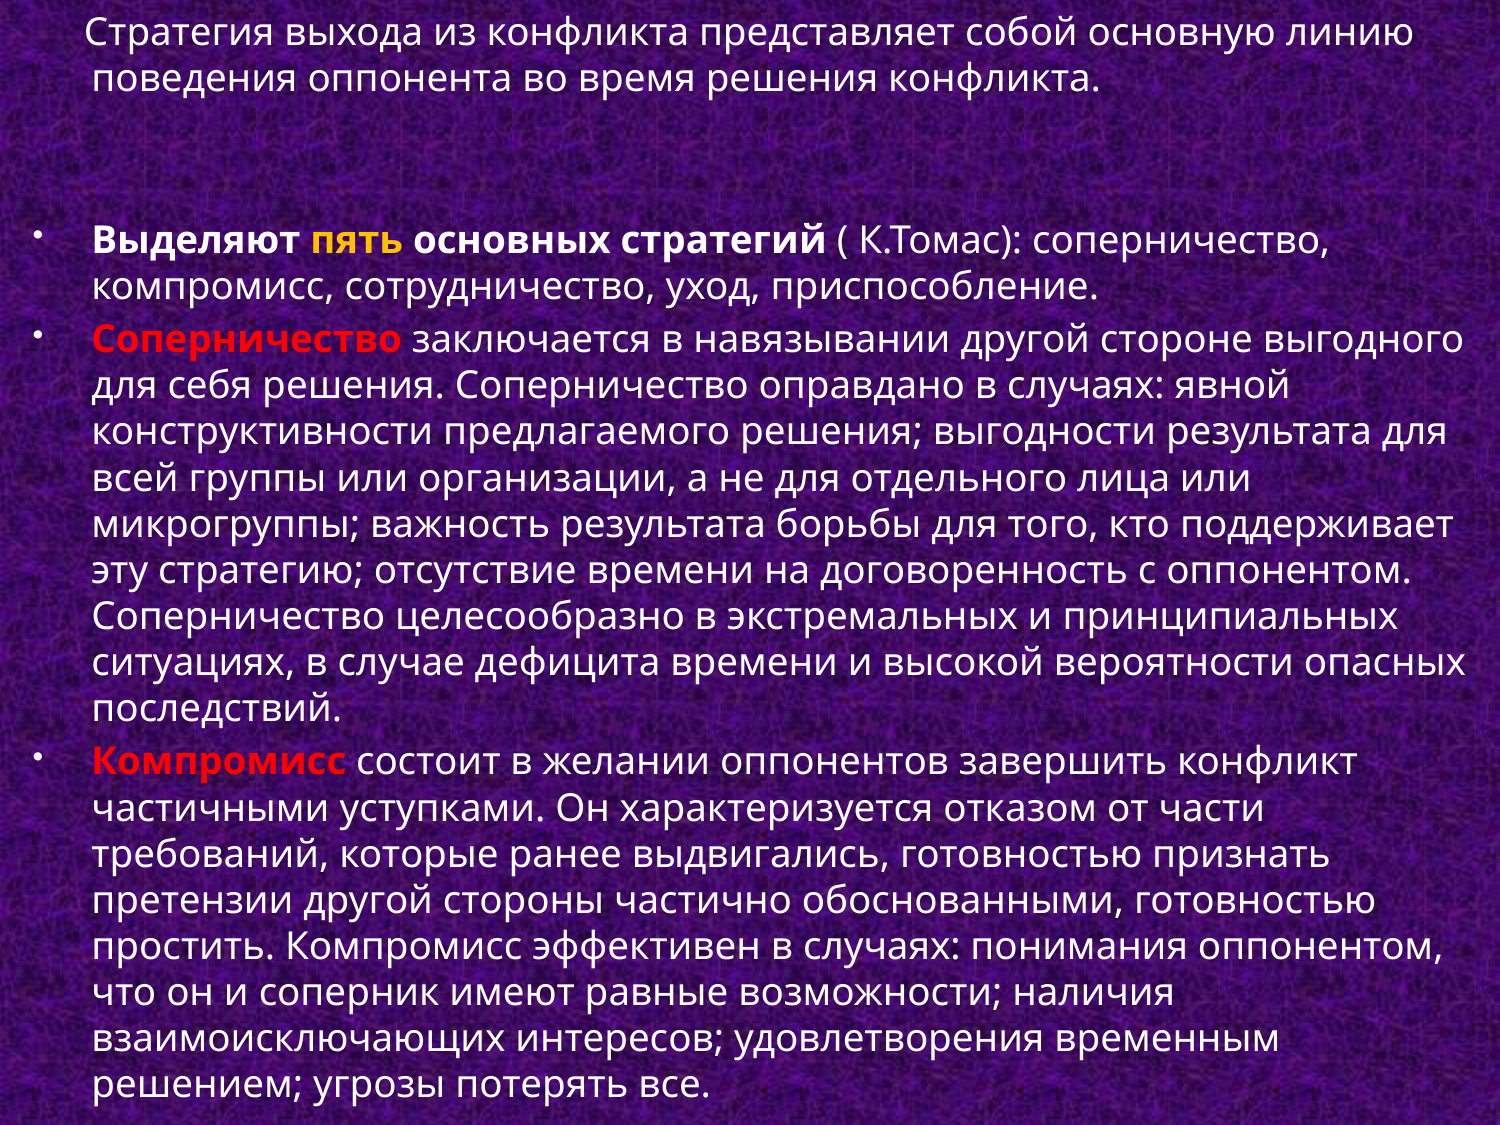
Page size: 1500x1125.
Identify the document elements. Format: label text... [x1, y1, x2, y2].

list Стратегия выхода из конфликта представляет собой основную линию поведения оппонента во время решения конфликта. Выделяют пять основных стратегий ( К.Томас): соперничество, компромисс, сотрудничество, уход, приспособление. Соперничество заключается в навязывании другой стороне выгодного для себя решения. Соперничество оправдано в случаях: явной конструктивности предлагаемого решения; выгодности результата для всей группы или организации, а не для отдельного лица или микрогруппы; важность результата борьбы для того, кто поддерживает эту стратегию; отсутствие времени на договоренность с оппонентом. Соперничество целесообразно в экстремальных и принципиальных ситуациях, в случае дефицита времени и высокой вероятности опасных последствий. Компромисс состоит в желании оппонентов завершить конфликт частичными уступками. Он характеризуется отказом от части требований, которые ранее выдвигались, готовностью признать претензии другой стороны частично обоснованными, готовностью простить. Компромисс эффективен в случаях: понимания оппонентом, что он и соперник имеют равные возможности; наличия взаимоисключающих интересов; удовлетворения временным решением; угрозы потерять все. [0, 0, 1500, 1125]
